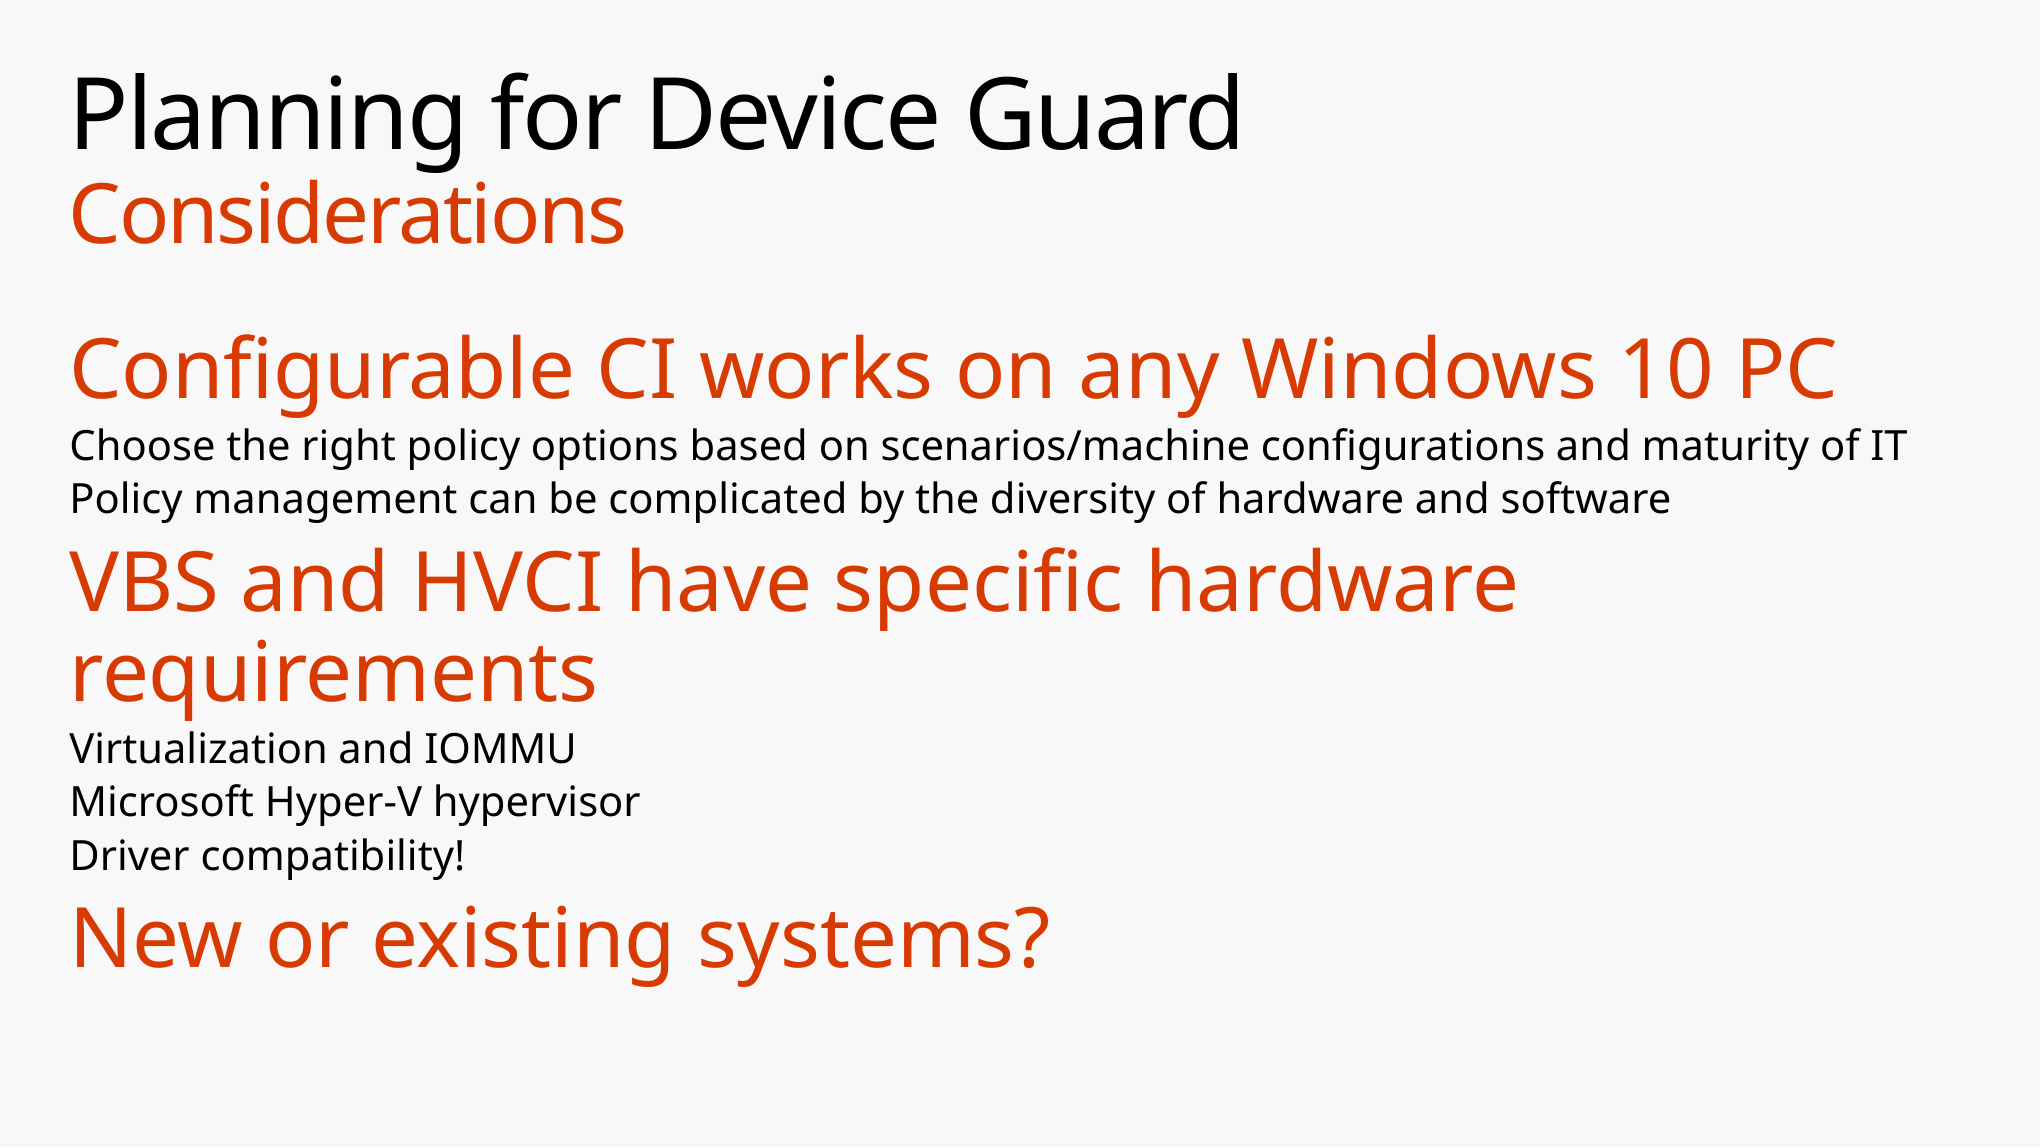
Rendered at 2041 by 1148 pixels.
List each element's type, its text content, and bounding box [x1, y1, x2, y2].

title Planning for Device Guard Considerations [45, 48, 1996, 199]
list Configurable CI works on any Windows 10 PC Choose the right policy options based on scenarios/machine configurations and maturity of IT Policy management can be complicated by the diversity of hardware and software VBS and HVCI have specific hardware requirements Virtualization and IOMMU Microsoft Hyper-V hypervisor Driver compatibility! New or existing systems? [45, 311, 1996, 933]
